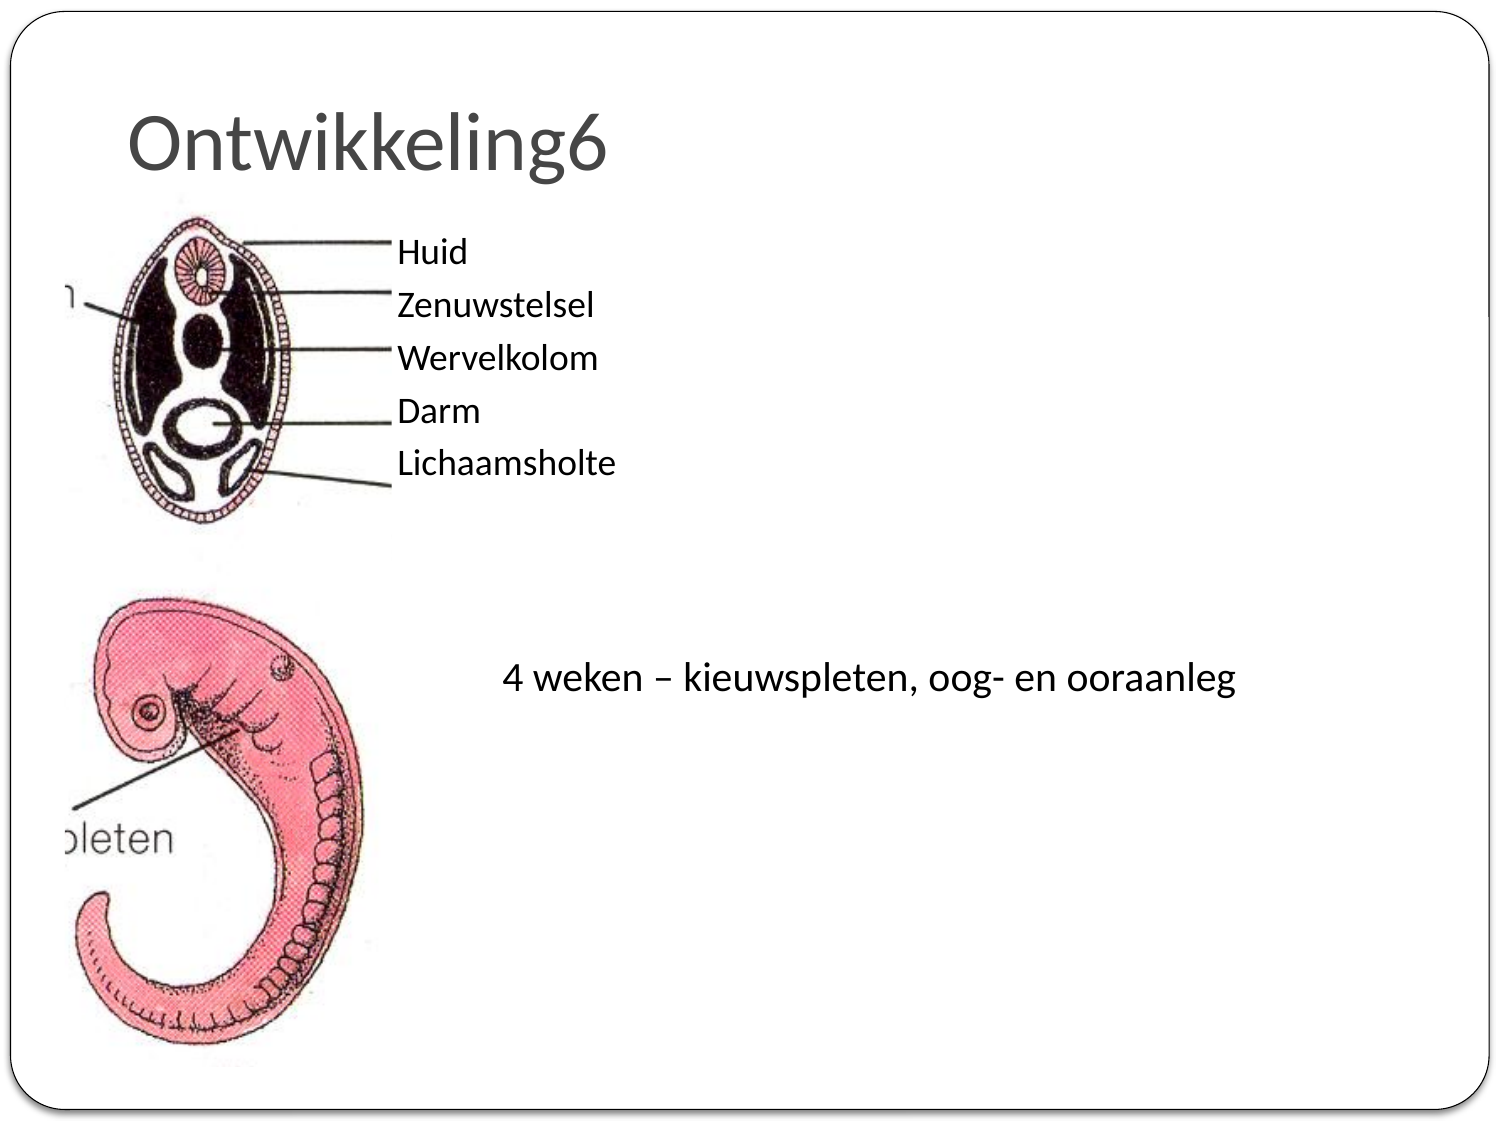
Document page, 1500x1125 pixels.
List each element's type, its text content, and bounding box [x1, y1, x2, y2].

list Huid Zenuwstelsel Wervelkolom Darm Lichaamsholte 4 weken – kieuwspleten, oog- en ooraanleg [397, 220, 1388, 1000]
picture [64, 192, 392, 1067]
title Ontwikkeling6 [112, 54, 1388, 203]
